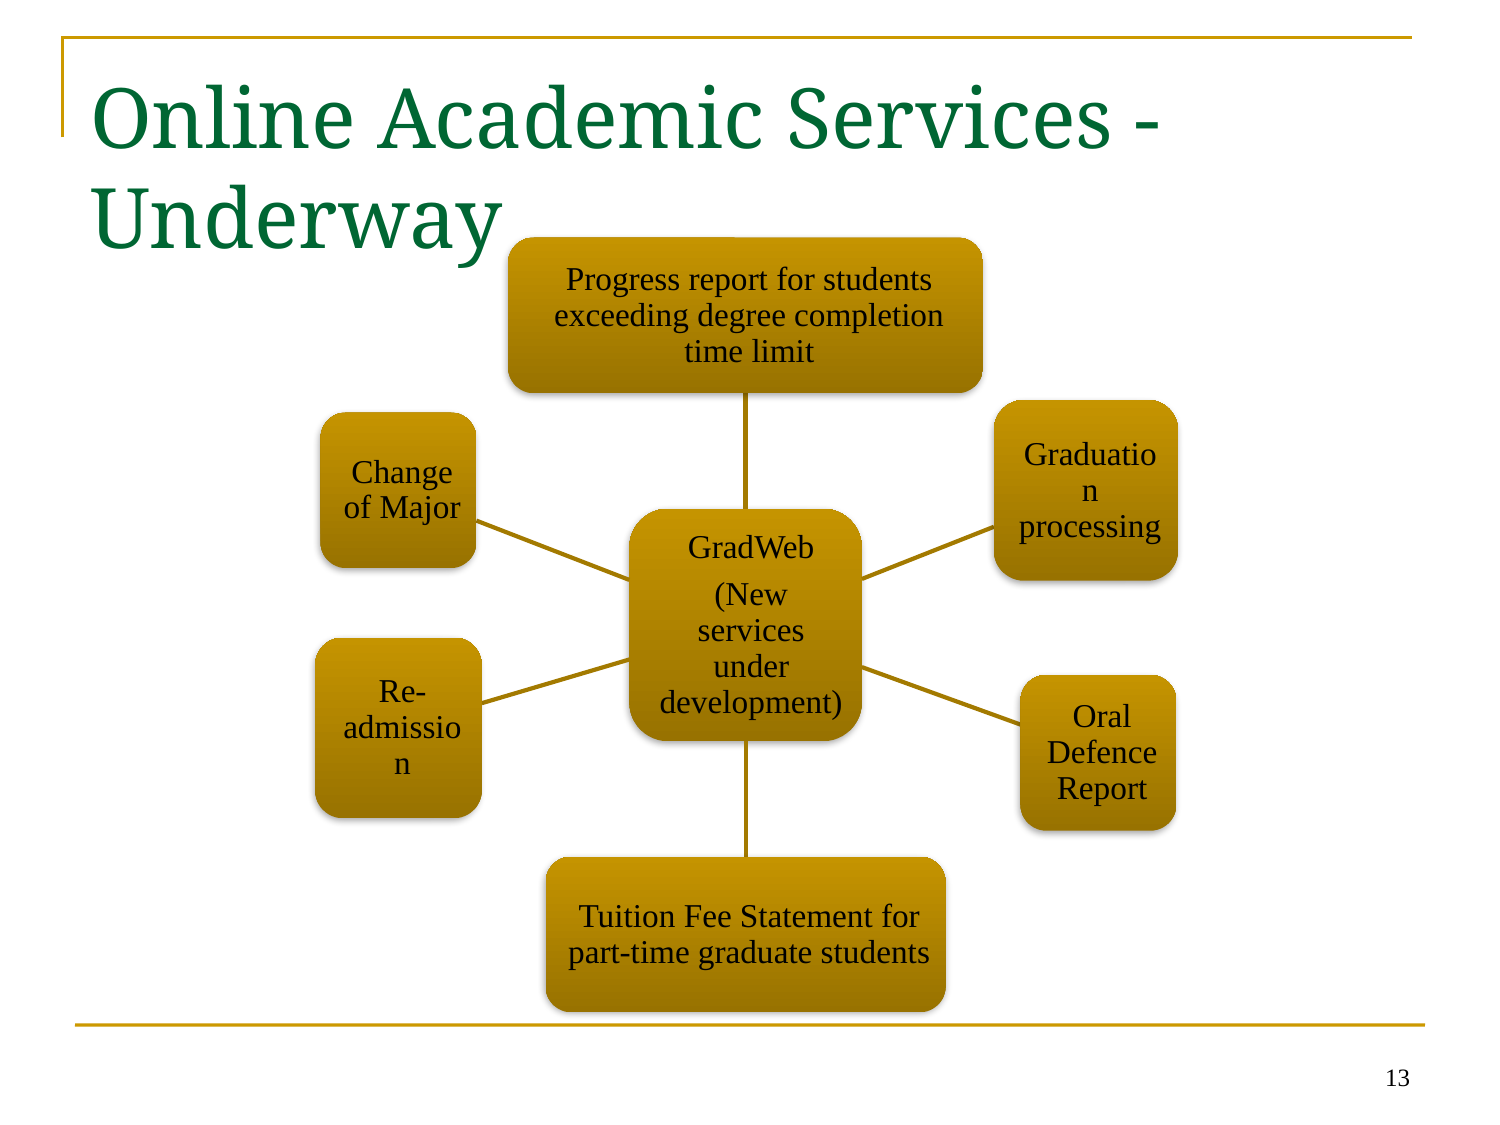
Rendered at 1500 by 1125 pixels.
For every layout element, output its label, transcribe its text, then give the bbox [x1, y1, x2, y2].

title Online Academic Services - Underway [74, 57, 1426, 188]
slide_number 13 [1249, 1037, 1426, 1100]
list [74, 237, 1426, 1013]
